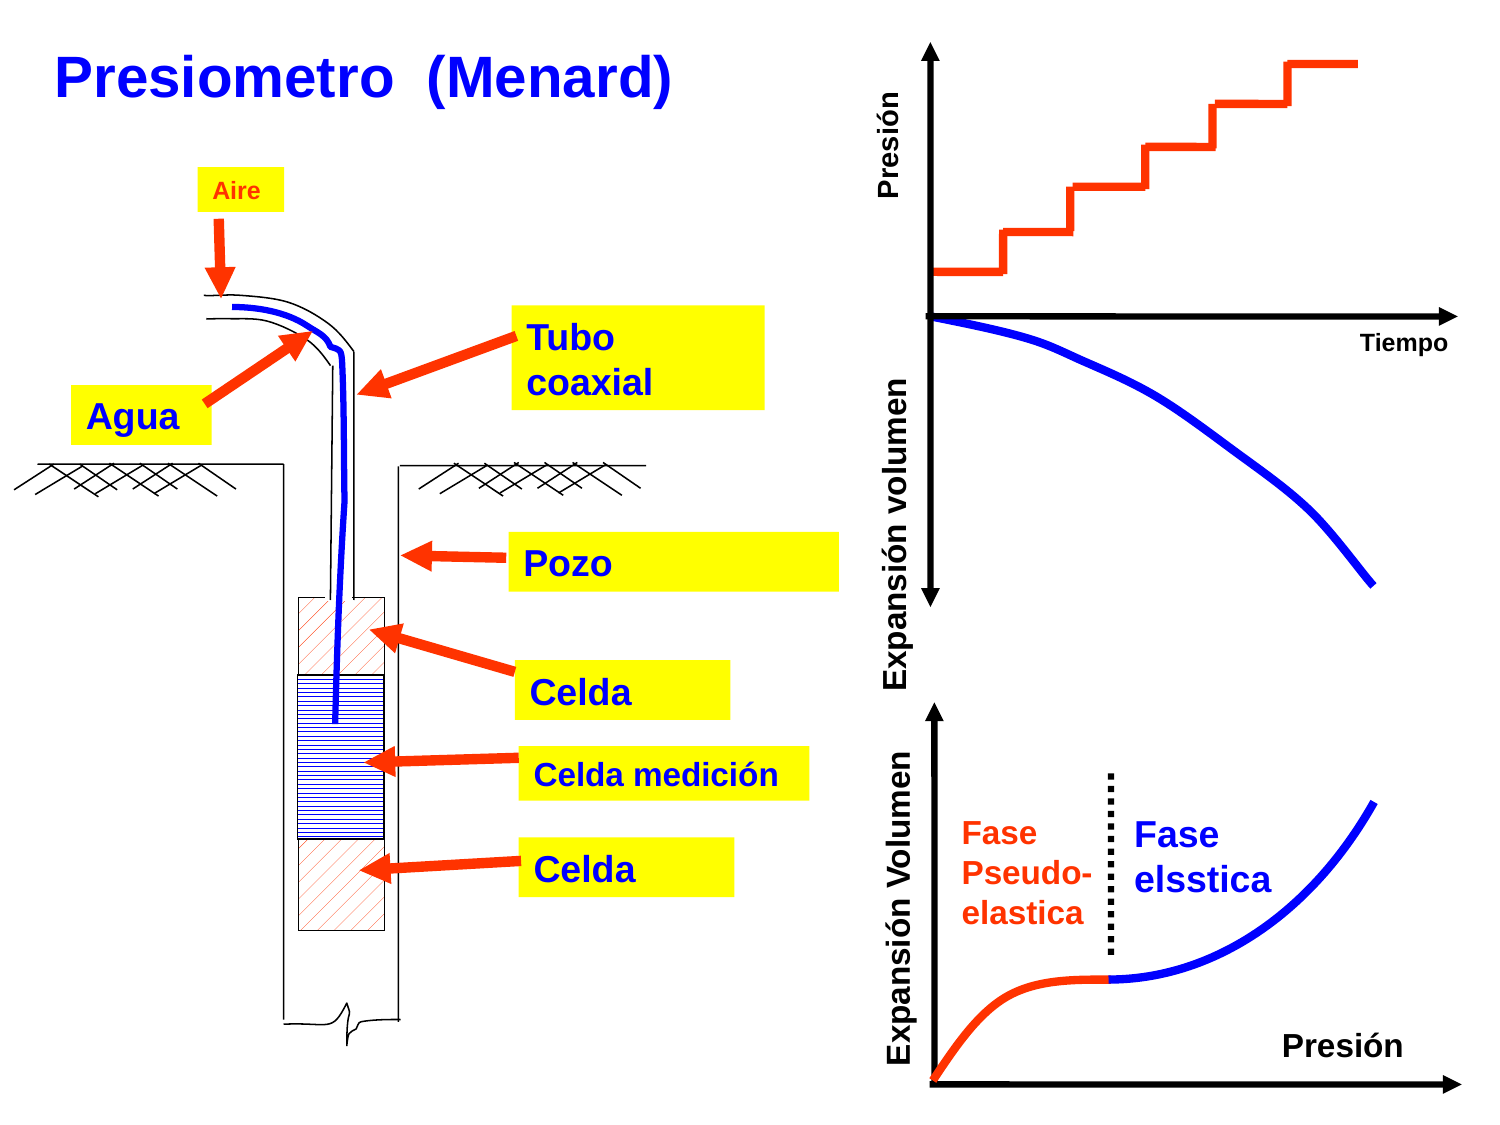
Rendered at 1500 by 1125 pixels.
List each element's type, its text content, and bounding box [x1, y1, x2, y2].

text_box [1108, 531, 1375, 980]
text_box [13, 462, 840, 1050]
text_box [861, 4, 1477, 707]
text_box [1128, 689, 1476, 1087]
text_box Presiometro (Menard) [39, 32, 788, 117]
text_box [297, 733, 385, 931]
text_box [70, 166, 766, 725]
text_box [932, 803, 1128, 1081]
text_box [869, 689, 1103, 1087]
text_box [359, 629, 810, 898]
